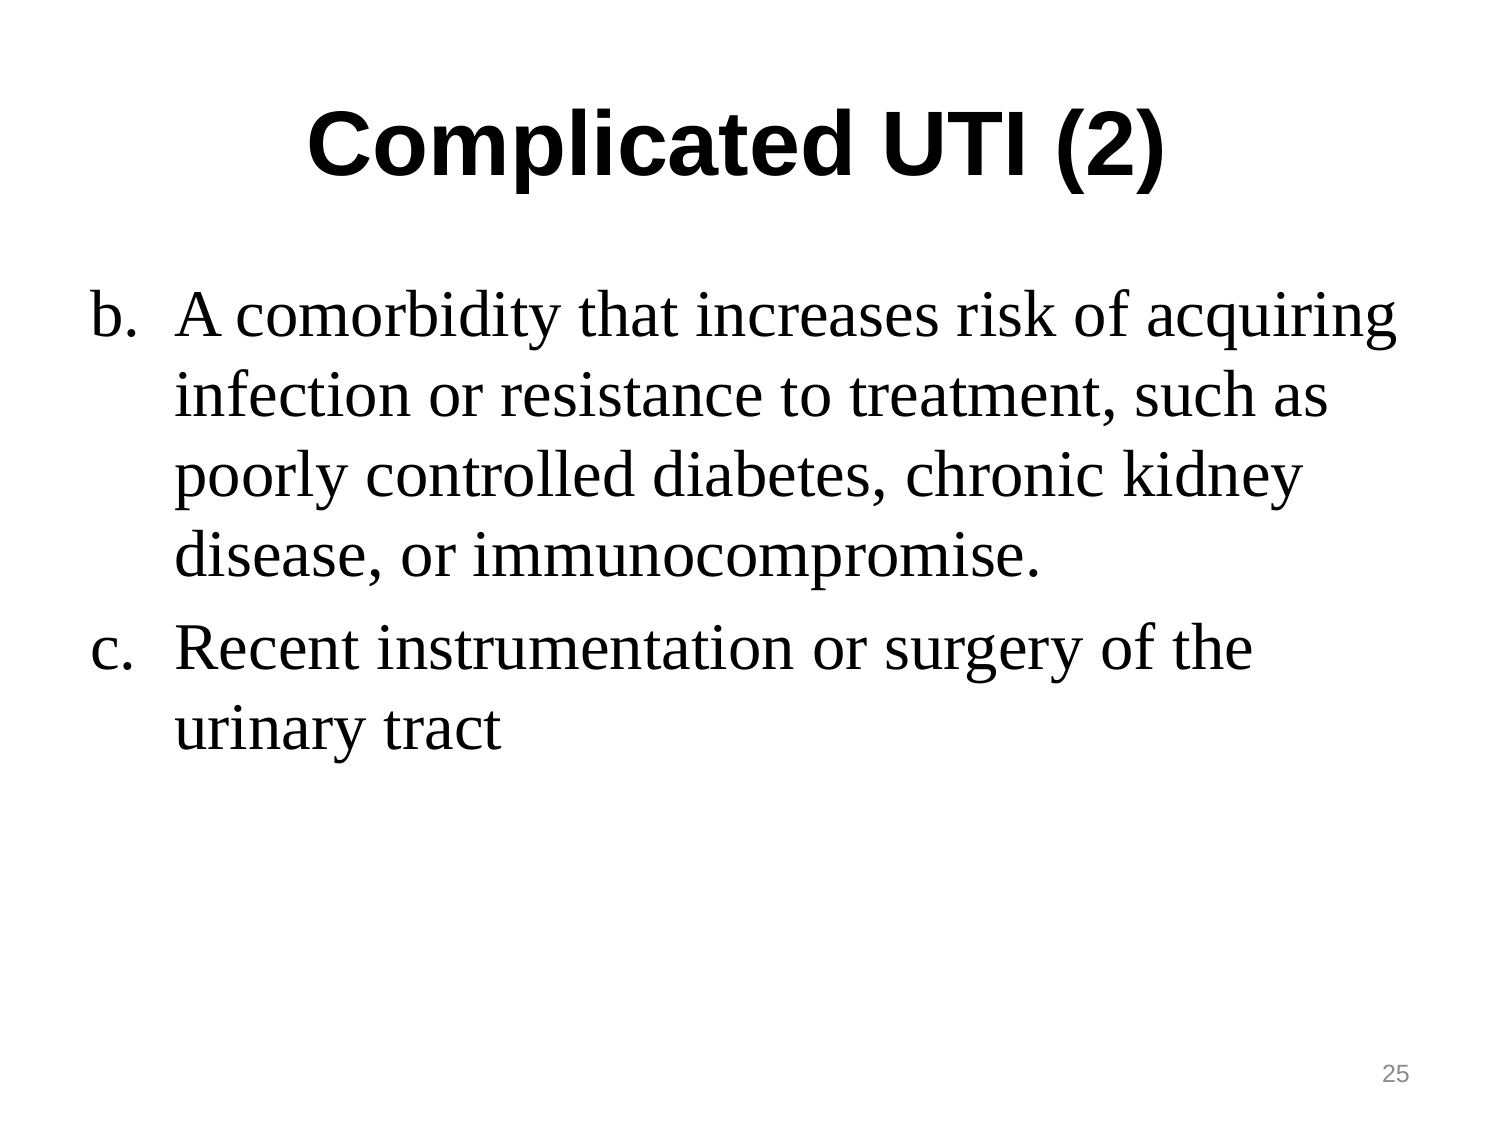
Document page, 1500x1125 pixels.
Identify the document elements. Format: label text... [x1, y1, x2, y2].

list A comorbidity that increases risk of acquiring infection or resistance to treatment, such as poorly controlled diabetes, chronic kidney disease, or immunocompromise. Recent instrumentation or surgery of the urinary tract [75, 262, 1425, 1005]
title Complicated UTI (2) [75, 45, 1425, 233]
slide_number 25 [1074, 1042, 1425, 1103]
